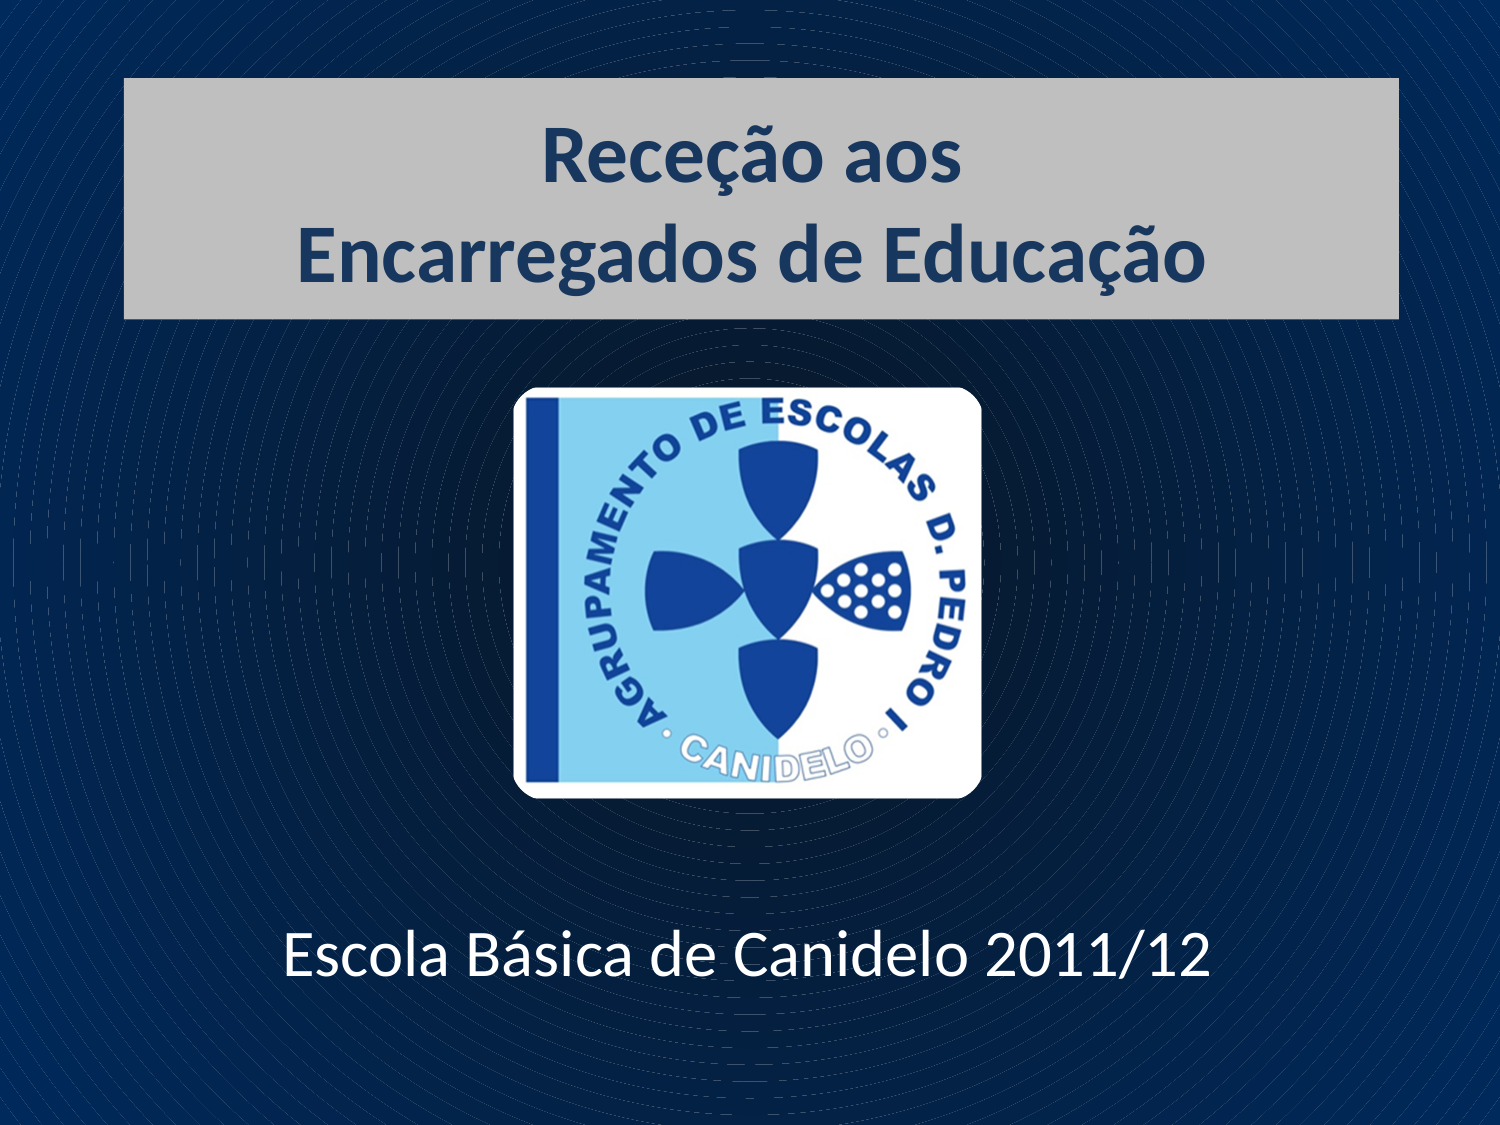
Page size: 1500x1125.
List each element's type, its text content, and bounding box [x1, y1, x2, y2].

picture [510, 385, 985, 801]
subtitle Escola Básica de Canidelo 2011/12 [222, 822, 1273, 1110]
title Receção aos Encarregados de Educação [123, 78, 1399, 320]
